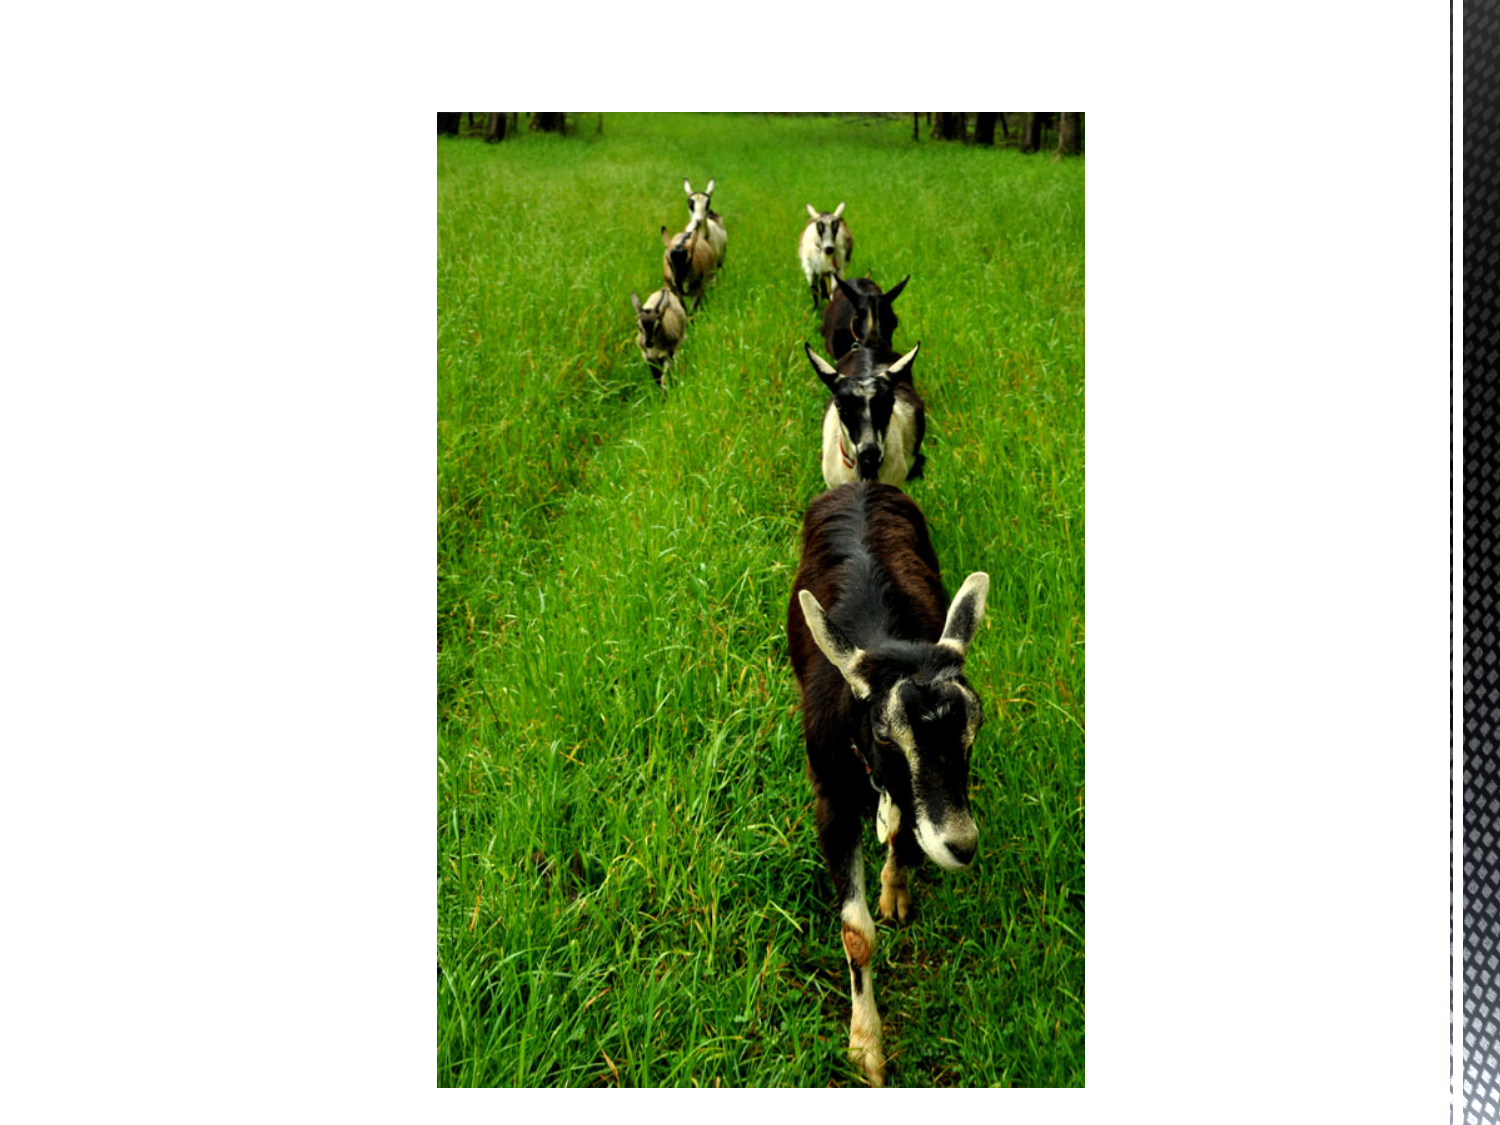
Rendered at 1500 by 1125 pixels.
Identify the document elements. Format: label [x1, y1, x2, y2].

picture [437, 112, 1086, 1088]
picture [1447, 0, 1500, 1125]
